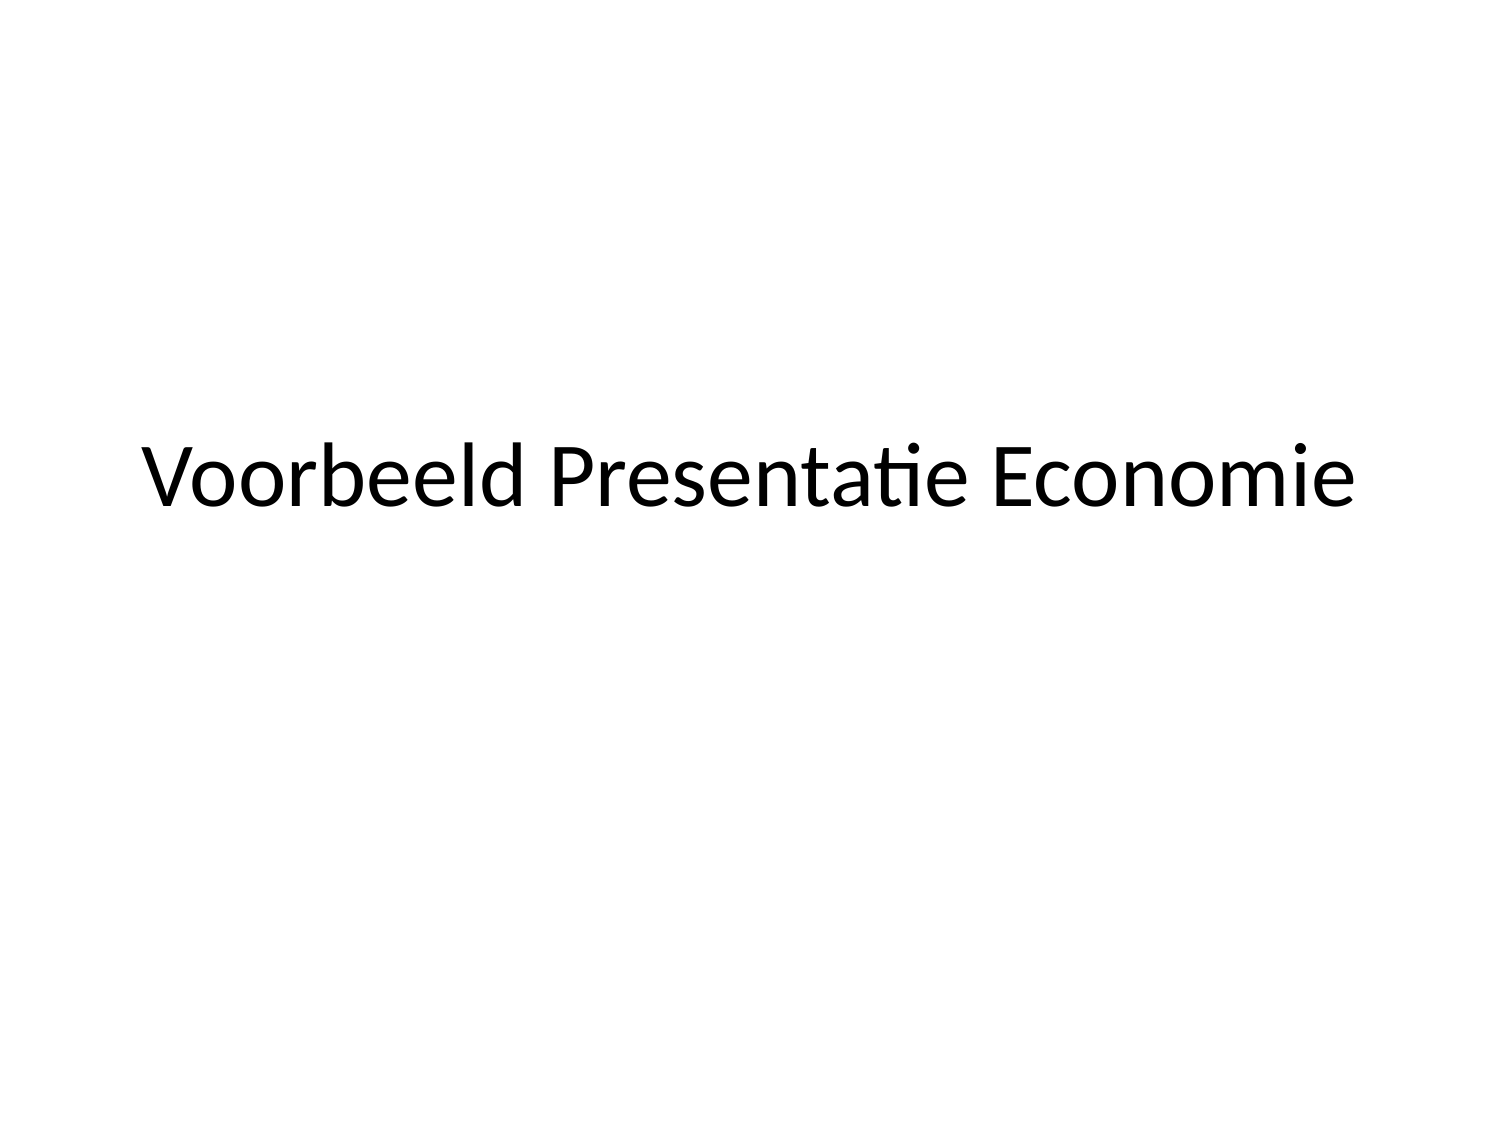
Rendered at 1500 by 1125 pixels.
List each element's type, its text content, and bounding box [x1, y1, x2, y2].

title Voorbeeld Presentatie Economie [112, 349, 1388, 591]
